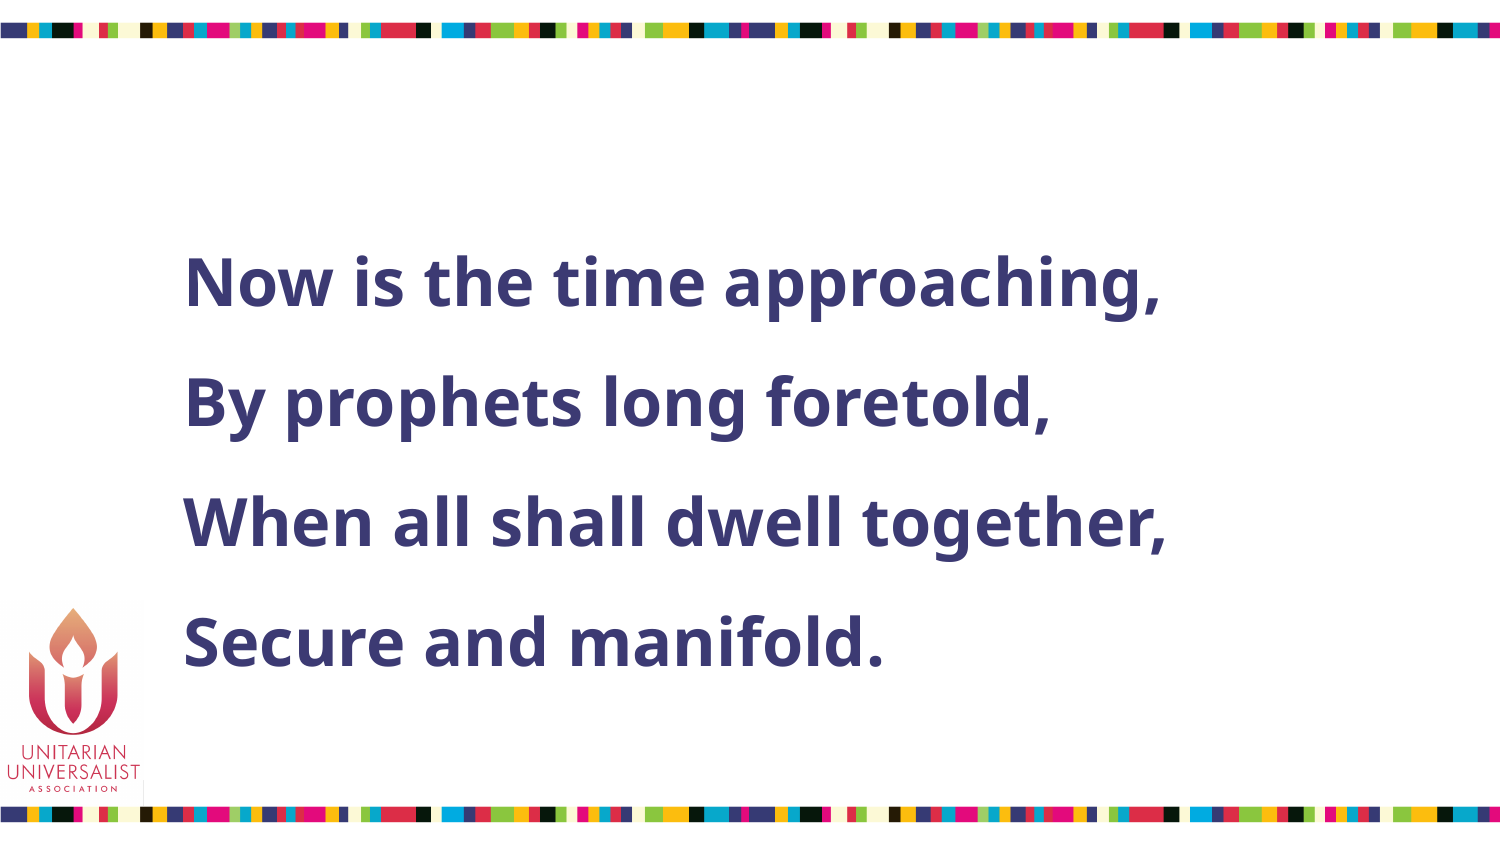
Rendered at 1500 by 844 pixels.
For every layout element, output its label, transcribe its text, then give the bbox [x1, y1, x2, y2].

picture [0, 600, 1500, 824]
picture [0, 22, 1500, 40]
text_box Now is the time approaching, By prophets long foretold, When all shall dwell together, Secure and manifold. [168, 184, 1421, 695]
